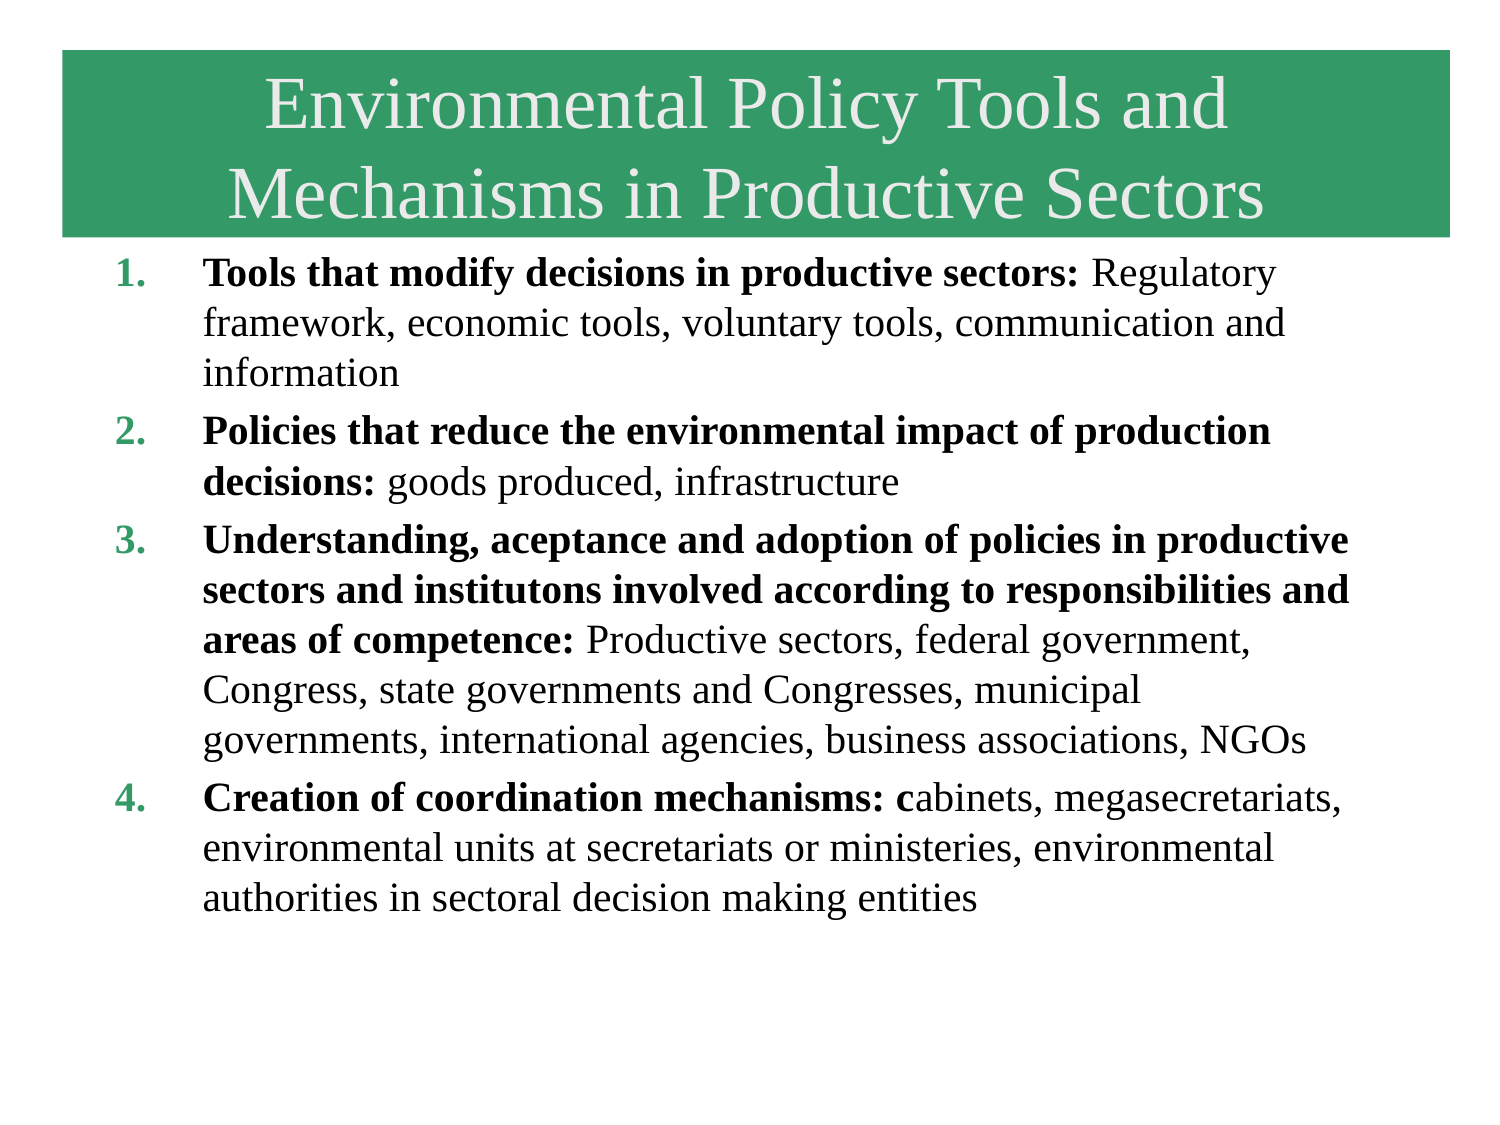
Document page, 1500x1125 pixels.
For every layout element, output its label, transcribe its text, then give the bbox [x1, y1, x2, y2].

list Tools that modify decisions in productive sectors: Regulatory framework, economic tools, voluntary tools, communication and information Policies that reduce the environmental impact of production decisions: goods produced, infrastructure Understanding, aceptance and adoption of policies in productive sectors and institutons involved according to responsibilities and areas of competence: Productive sectors, federal government, Congress, state governments and Congresses, municipal governments, international agencies, business associations, NGOs Creation of coordination mechanisms: cabinets, megasecretariats, environmental units at secretariats or ministeries, environmental authorities in sectoral decision making entities [99, 237, 1376, 988]
title Environmental Policy Tools and Mechanisms in Productive Sectors [62, 49, 1451, 238]
